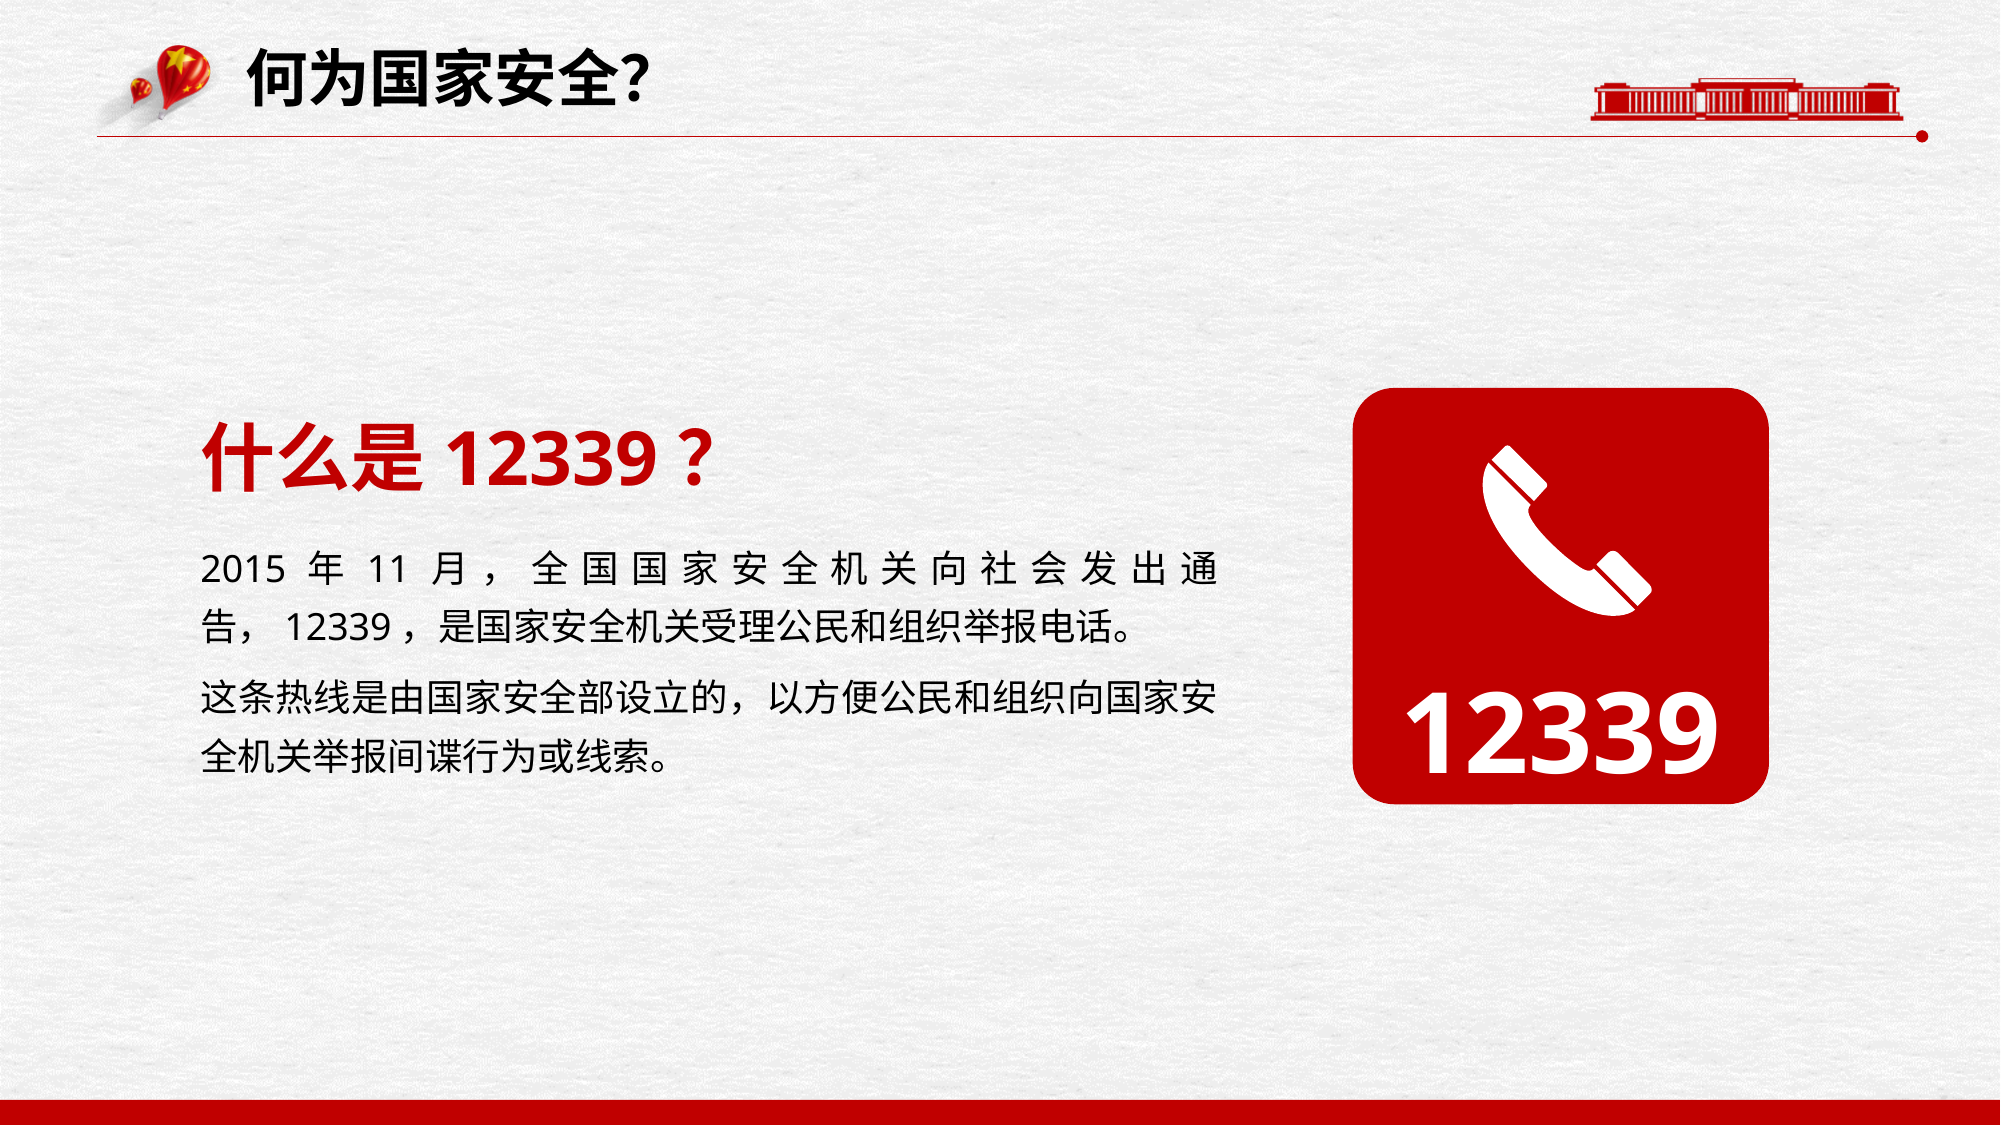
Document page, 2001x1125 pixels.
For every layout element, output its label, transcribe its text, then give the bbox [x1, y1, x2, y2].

text_box 什么是12339？ [185, 402, 940, 508]
picture [0, 0, 2001, 1125]
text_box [1352, 387, 1769, 805]
text_box 何为国家安全？ [230, 31, 1231, 121]
text_box 2015年11月，全国国家安全机关向社会发出通告，12339，是国家安全机关受理公民和组织举报电话。 这条热线是由国家安全部设立的，以方便公民和组织向国家安全机关举报间谍行为或线索。 [185, 523, 1234, 785]
